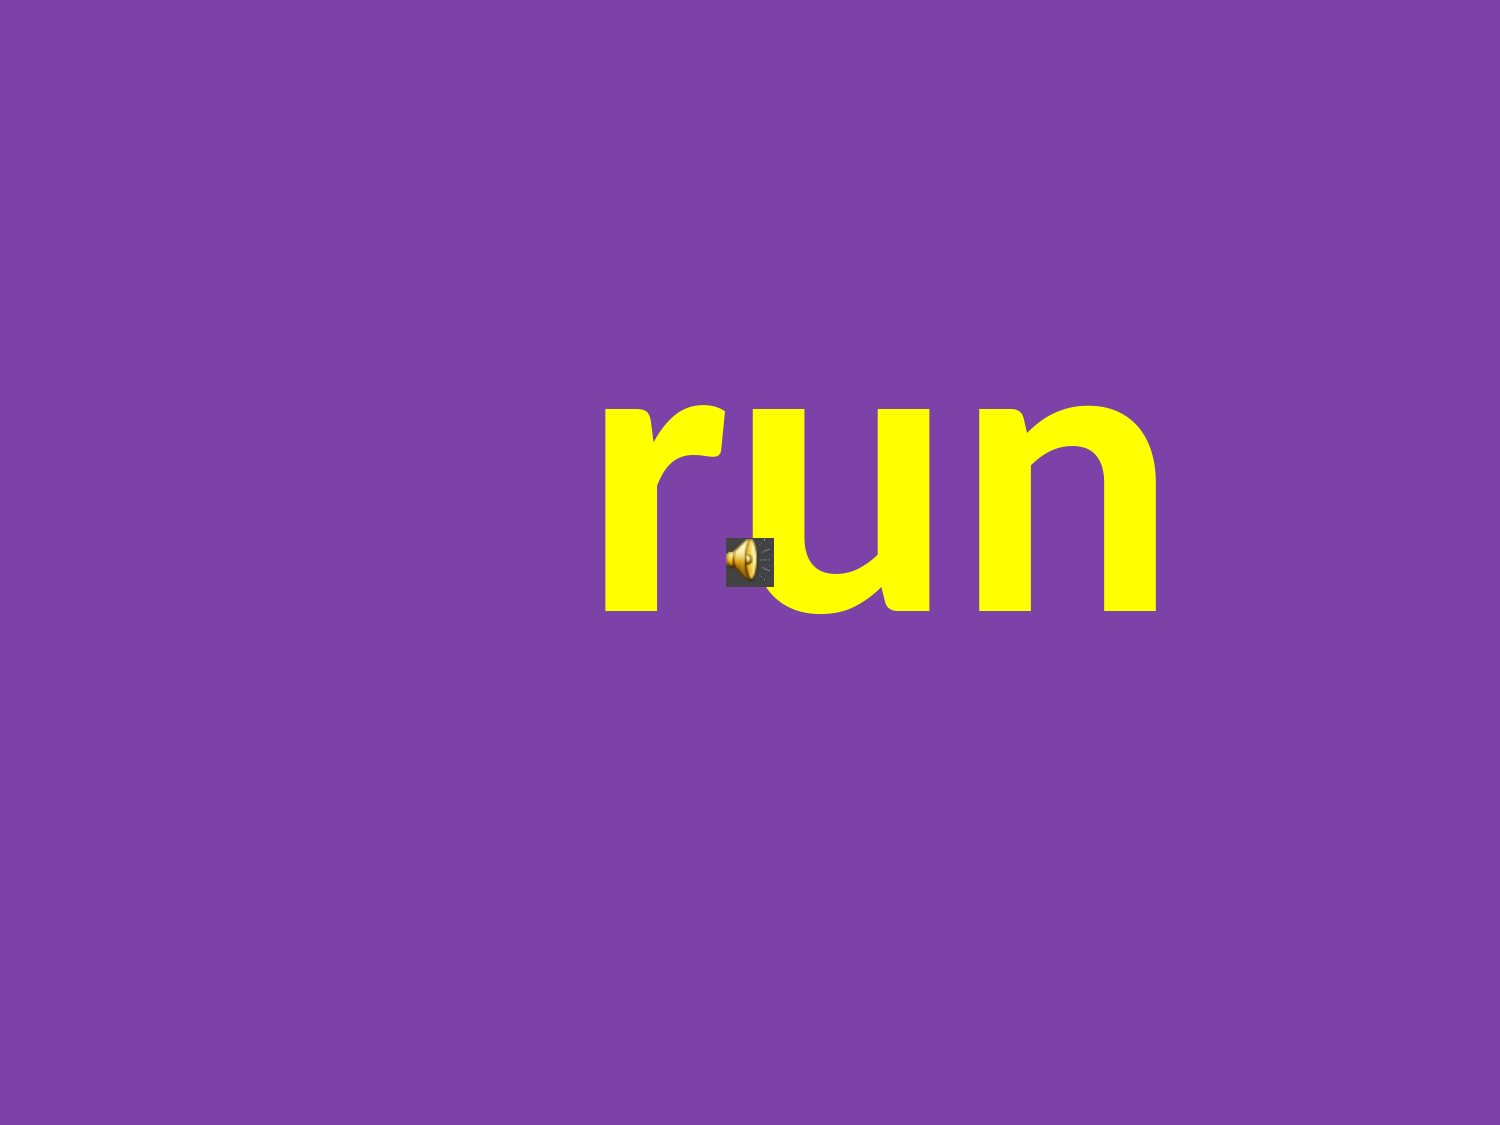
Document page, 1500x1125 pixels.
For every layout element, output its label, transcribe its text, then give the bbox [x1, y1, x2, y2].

text_box run [512, 187, 1250, 703]
picture [724, 537, 776, 588]
